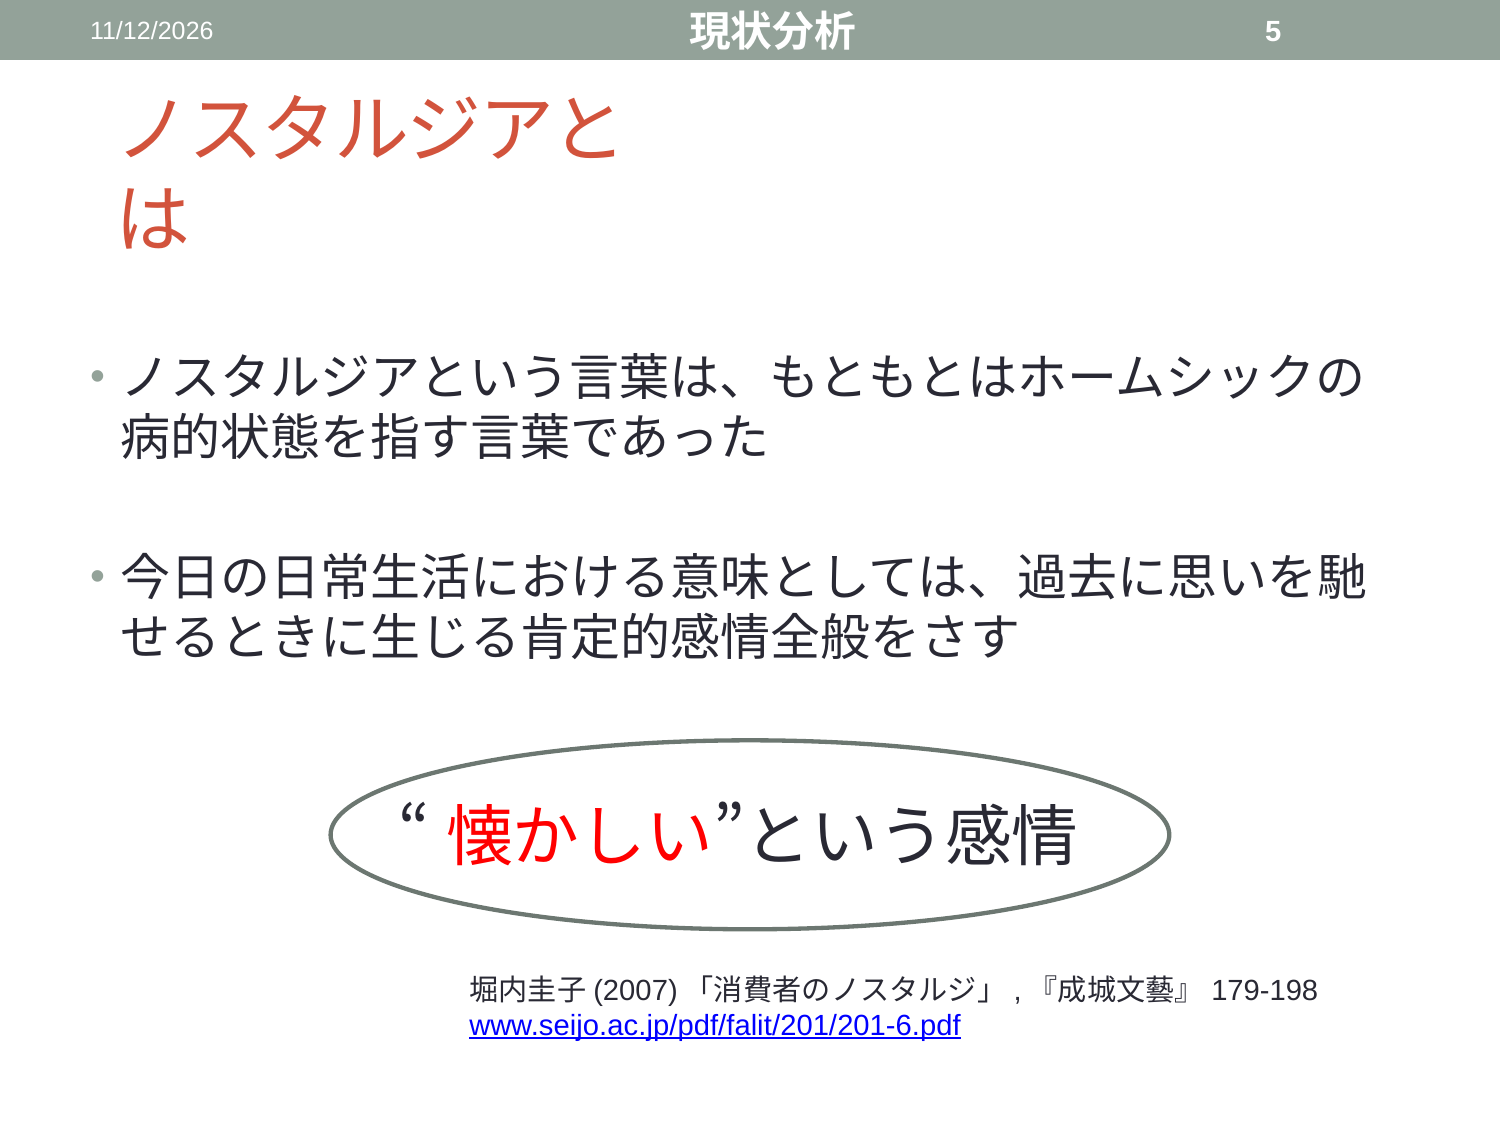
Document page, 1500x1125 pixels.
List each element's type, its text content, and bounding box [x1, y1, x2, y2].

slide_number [75, 3, 550, 57]
slide_number 5 [1250, 3, 1425, 57]
text_box 現状分析 [554, 0, 992, 63]
title ノスタルジアとは [100, 109, 644, 233]
text_box 堀内圭子(2007)「消費者のノスタルジ」,『成城文藝』179-198 www.seijo.ac.jp/pdf/falit/201/201-6.pdf [454, 964, 1388, 1049]
list ノスタルジアという言葉は、もともとはホームシックの病的状態を指す言葉であった 今日の日常生活における意味としては、過去に思いを馳せるときに生じる肯定的感情全般をさす [75, 338, 1425, 1028]
text_box [328, 738, 1172, 932]
